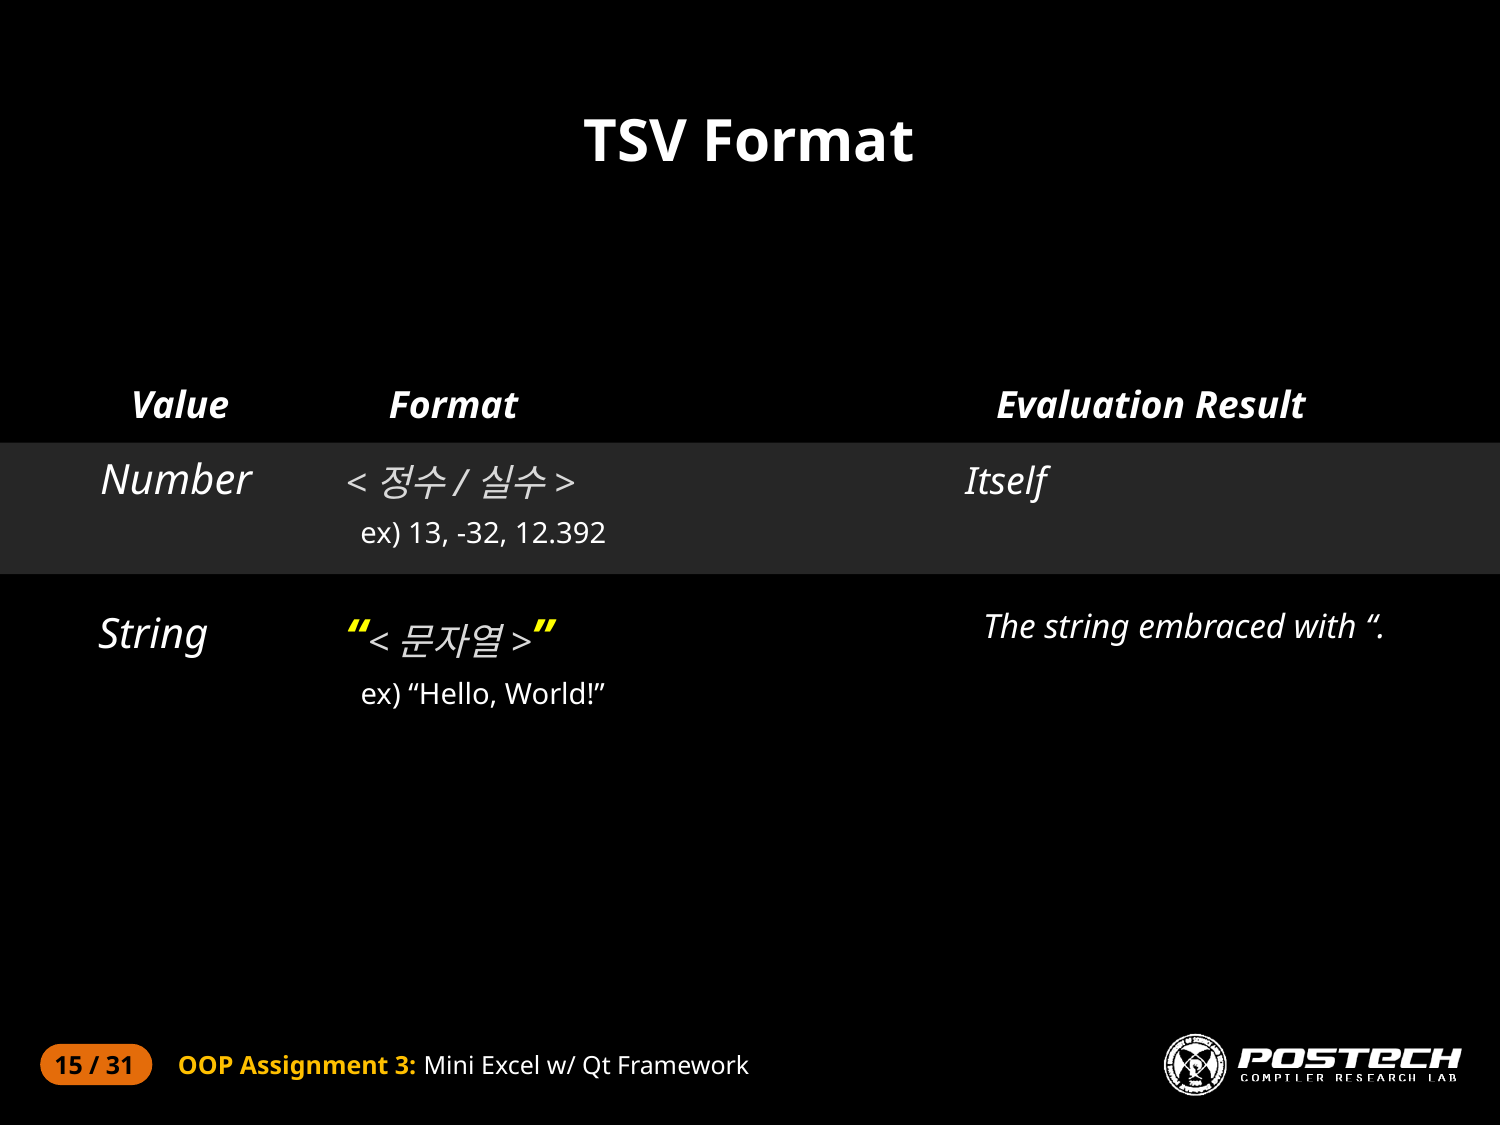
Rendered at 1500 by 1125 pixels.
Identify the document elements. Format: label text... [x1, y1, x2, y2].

text_box Evaluation Result [981, 373, 1322, 434]
title TSV Format [75, 92, 1424, 185]
text_box The string embraced with “. [968, 597, 1402, 653]
text_box “<문자열>” ex) “Hello, World!” [330, 597, 621, 718]
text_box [0, 442, 1500, 575]
text_box Format [374, 373, 534, 434]
picture [1227, 1048, 1474, 1094]
text_box Value [115, 373, 245, 434]
text_box String [83, 599, 224, 665]
